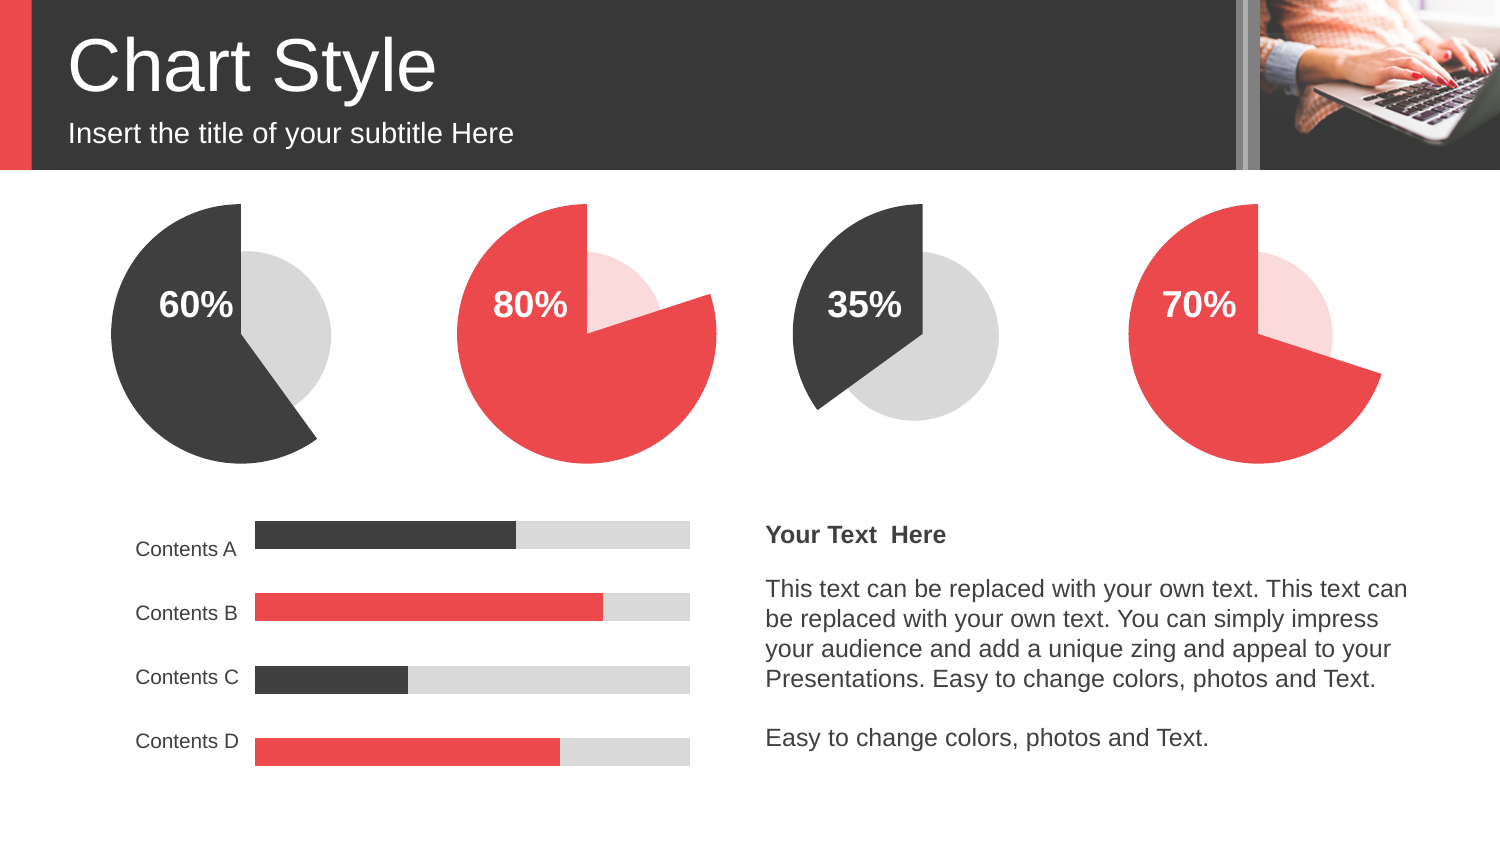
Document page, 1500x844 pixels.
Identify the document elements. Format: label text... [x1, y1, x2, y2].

chart [246, 492, 700, 795]
chart [784, 198, 1061, 470]
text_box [750, 510, 1448, 761]
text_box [120, 527, 241, 761]
chart [1120, 198, 1396, 470]
picture [0, 0, 1500, 844]
chart [449, 198, 725, 470]
list Chart Style [53, 13, 1235, 108]
list Insert the title of your subtitle Here [53, 108, 1235, 156]
chart [103, 198, 379, 470]
